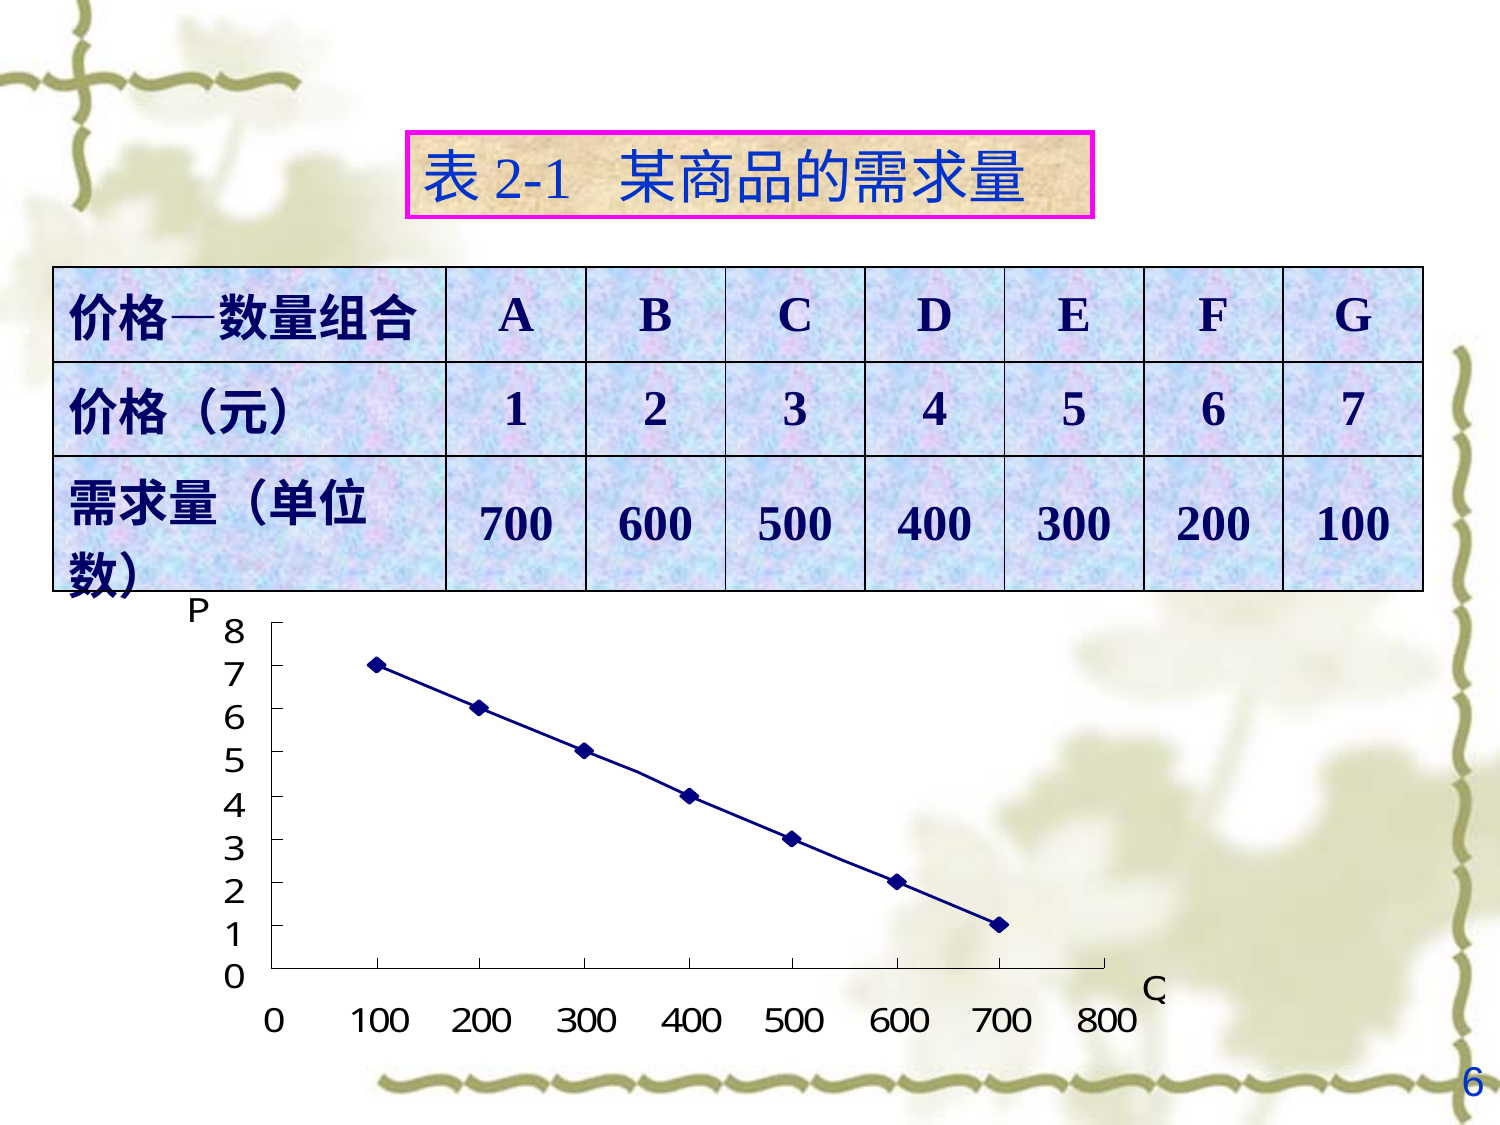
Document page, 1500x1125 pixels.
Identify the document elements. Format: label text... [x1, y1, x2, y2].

slide_number 6 [1416, 1046, 1500, 1125]
table_cell 400 [866, 457, 1004, 560]
table_header 价格—数量组合 [54, 268, 445, 361]
table_cell 2 [587, 363, 725, 455]
table_header G [1284, 268, 1422, 361]
picture [0, 0, 1500, 1125]
table_cell 700 [447, 457, 585, 560]
table_cell 7 [1284, 363, 1422, 455]
table_header A [447, 268, 585, 361]
table_cell 4 [866, 363, 1004, 455]
table_cell 600 [587, 457, 725, 560]
table_cell 3 [726, 363, 864, 455]
table_header E [1005, 268, 1143, 361]
table_header F [1145, 268, 1282, 361]
table_cell 500 [726, 457, 864, 560]
table_header D [866, 268, 1004, 361]
table_cell 价格（元） [54, 363, 445, 455]
table_cell 100 [1284, 457, 1422, 590]
table_cell 需求量（单位数） [54, 457, 445, 590]
table_header C [726, 268, 864, 361]
table_cell 1 [447, 363, 585, 455]
table_cell 5 [1005, 363, 1143, 455]
table_cell 300 [1005, 457, 1143, 560]
table_cell 200 [1145, 457, 1282, 560]
table_header B [587, 268, 725, 361]
text_box 表2-1 某商品的需求量 [407, 132, 1093, 218]
table_cell 6 [1145, 363, 1282, 455]
